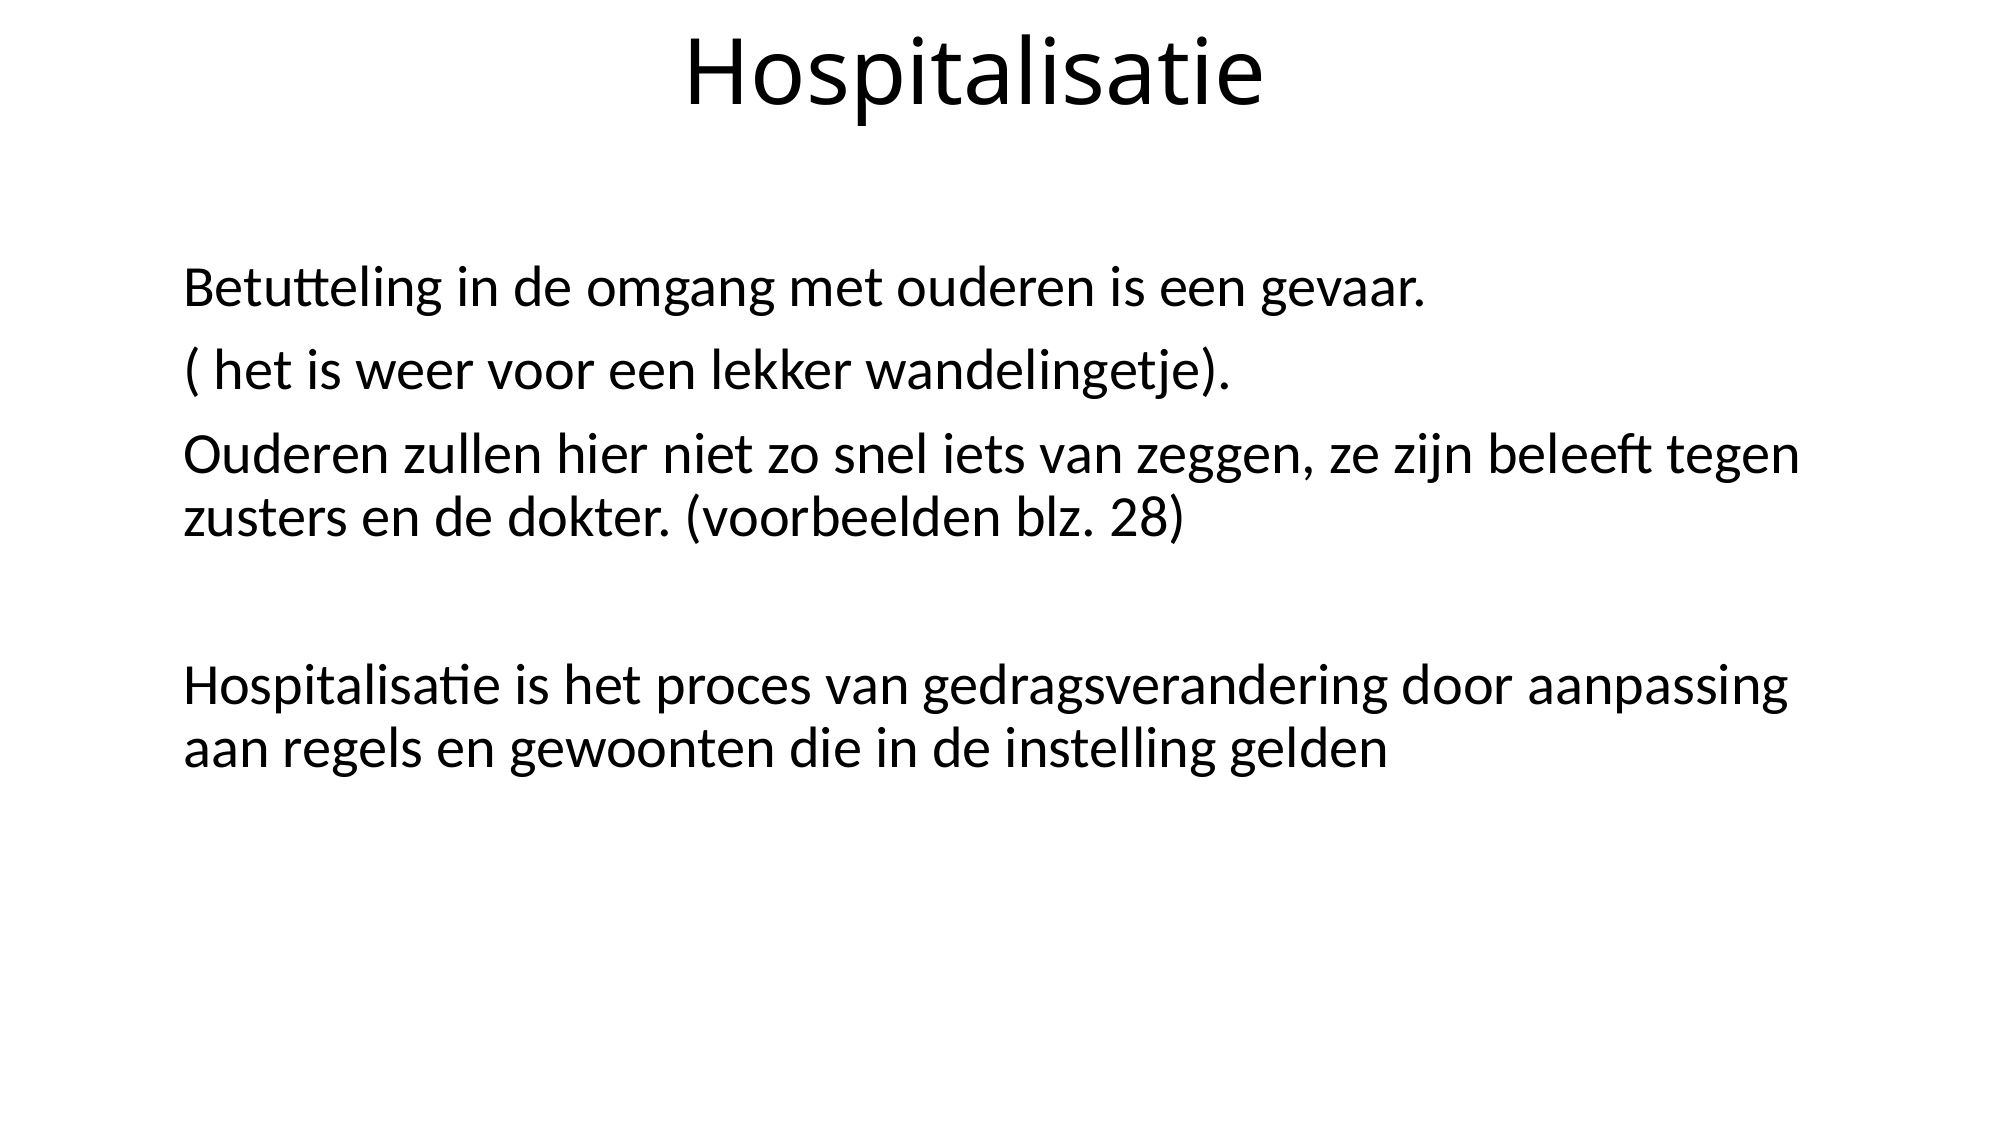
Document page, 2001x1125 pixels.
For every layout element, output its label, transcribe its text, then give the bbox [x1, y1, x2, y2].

list Betutteling in de omgang met ouderen is een gevaar. ( het is weer voor een lekker wandelingetje). Ouderen zullen hier niet zo snel iets van zeggen, ze zijn beleeft tegen zusters en de dokter. (voorbeelden blz. 28) Hospitalisatie is het proces van gedragsverandering door aanpassing aan regels en gewoonten die in de instelling gelden [168, 248, 1894, 963]
title Hospitalisatie [667, 15, 1296, 135]
